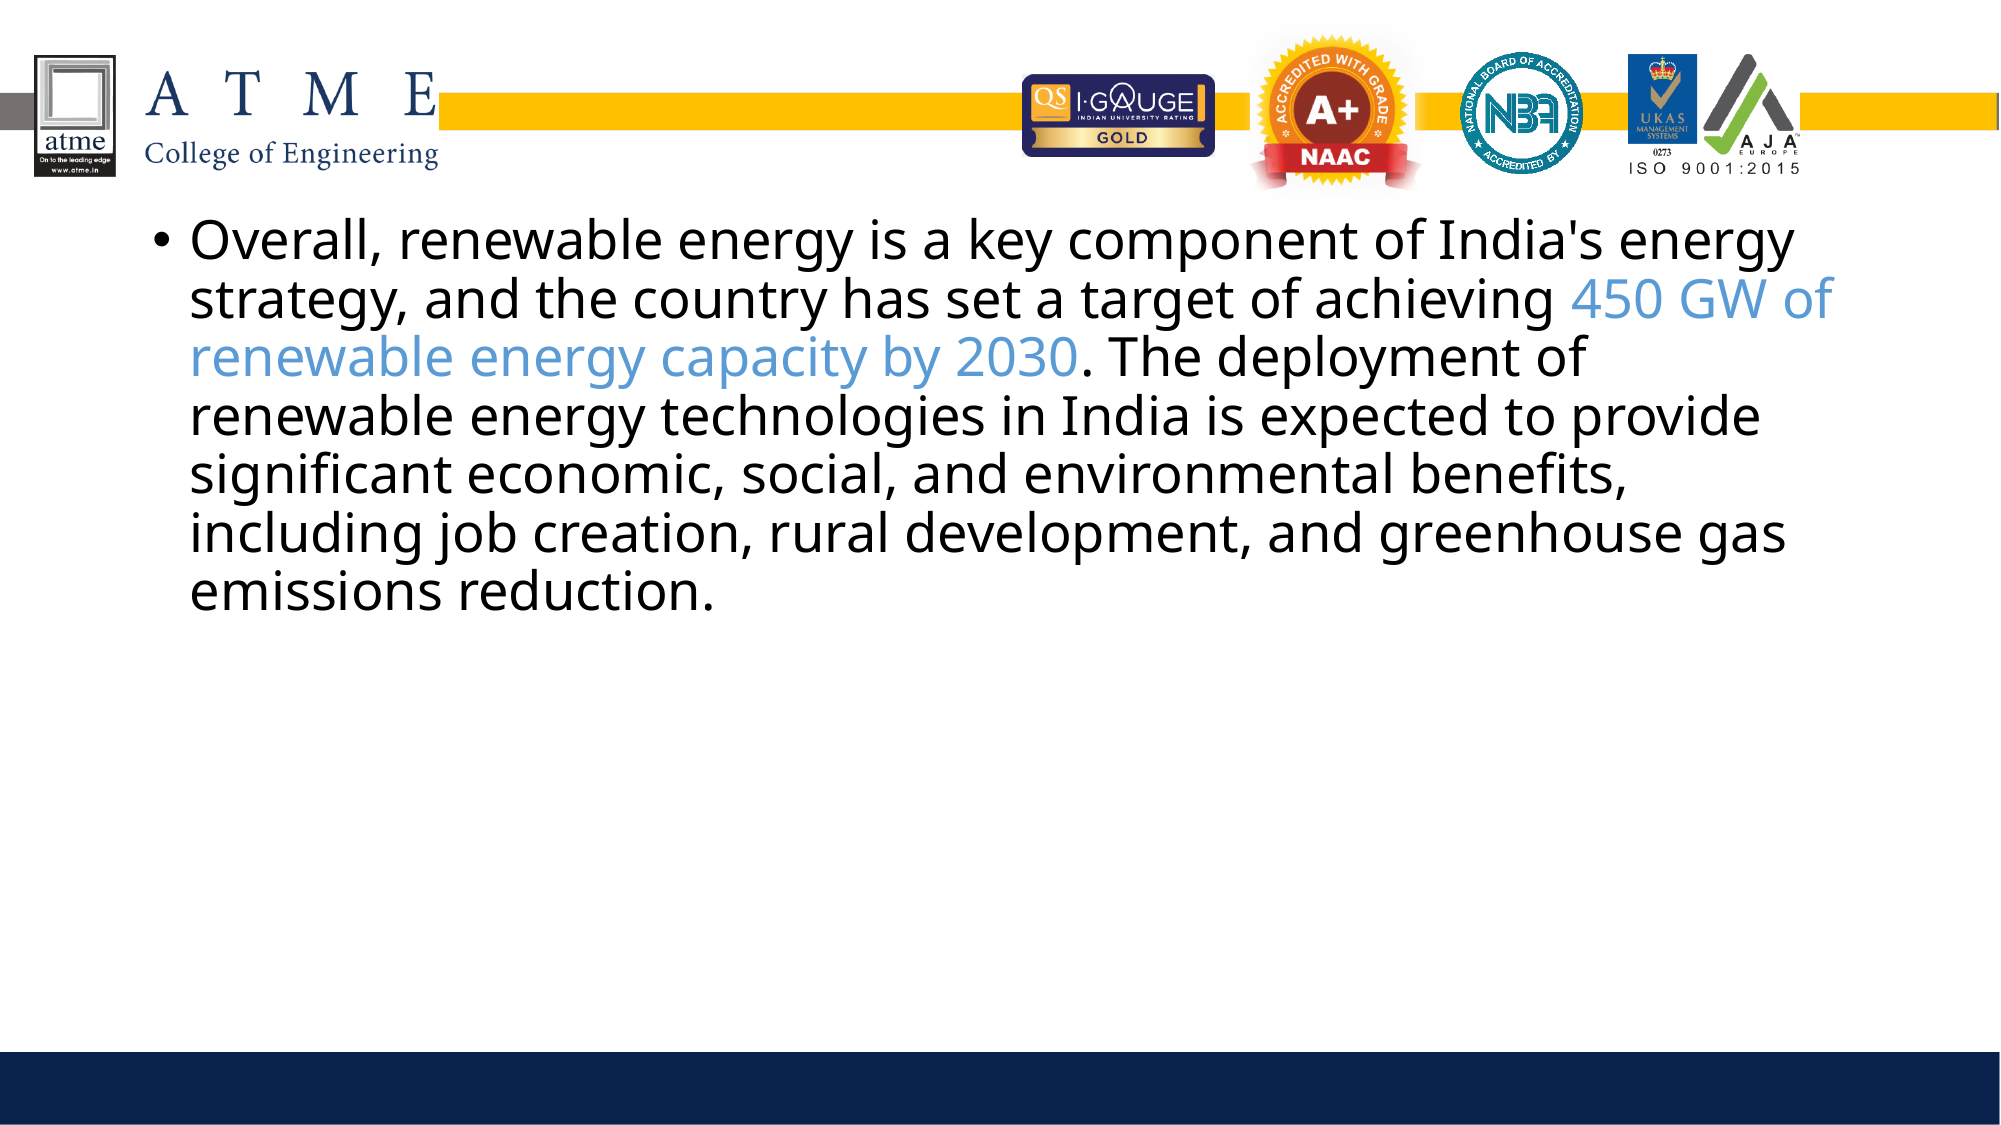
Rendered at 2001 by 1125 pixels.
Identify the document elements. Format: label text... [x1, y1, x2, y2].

picture [1628, 52, 1800, 174]
list Overall, renewable energy is a key component of India's energy strategy, and the country has set a target of achieving 450 GW of renewable energy capacity by 2030. The deployment of renewable energy technologies in India is expected to provide significant economic, social, and environmental benefits, including job creation, rural development, and greenhouse gas emissions reduction. [137, 205, 1863, 920]
picture [0, 1052, 2000, 1125]
picture [1250, 43, 1415, 180]
picture [1460, 52, 1583, 174]
picture [34, 55, 439, 177]
picture [1022, 74, 1215, 157]
